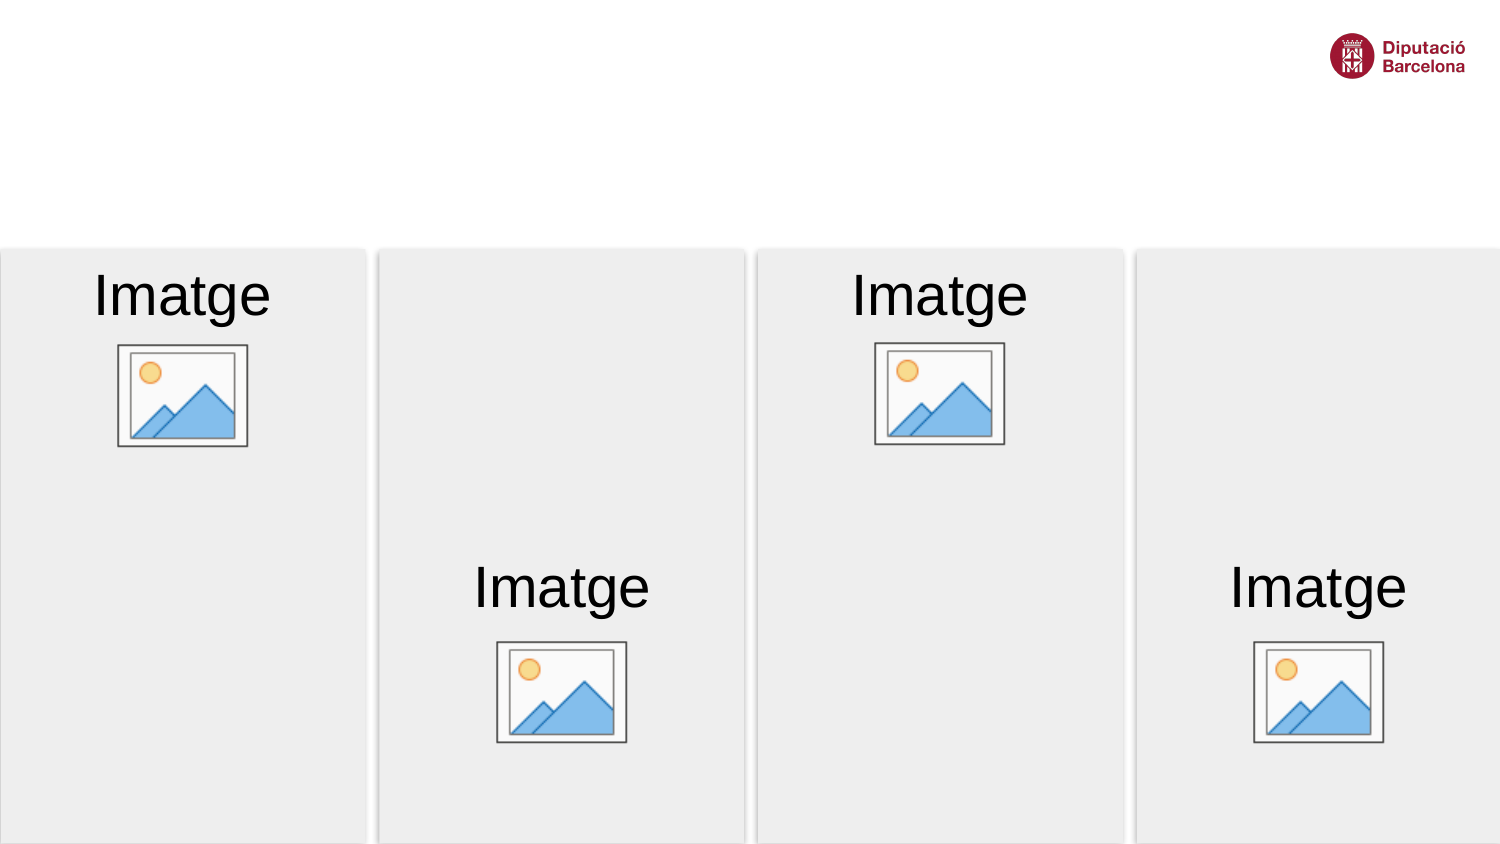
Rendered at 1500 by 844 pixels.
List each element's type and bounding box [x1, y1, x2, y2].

picture [1330, 33, 1465, 79]
picture [757, 249, 1124, 539]
picture [380, 541, 745, 844]
picture [1136, 541, 1500, 844]
picture [0, 249, 366, 542]
